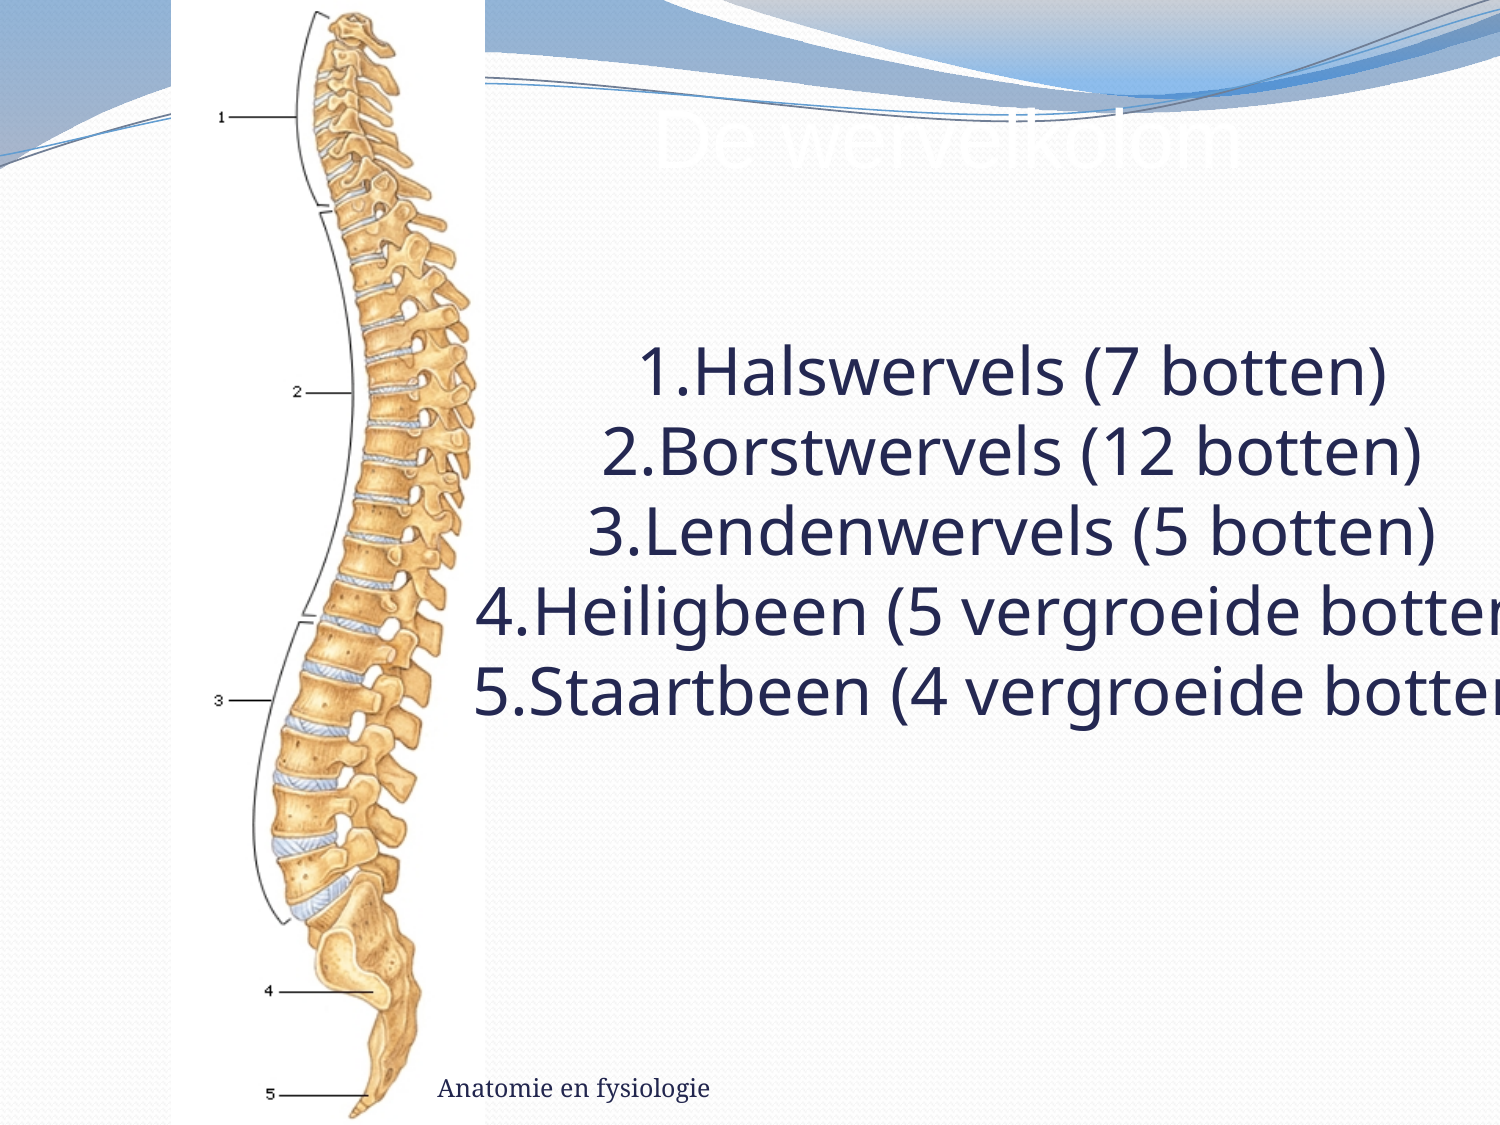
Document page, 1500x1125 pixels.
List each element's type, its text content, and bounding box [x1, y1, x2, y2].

text_box Halswervels (7 botten) Borstwervels (12 botten) Lendenwervels (5 botten) Heiligbeen (5 vergroeide botten) Staartbeen (4 vergroeide botten) [491, 321, 1500, 737]
footer Anatomie en fysiologie [491, 1042, 988, 1103]
text_box De wervelkolom [637, 78, 1500, 193]
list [170, 0, 485, 1125]
